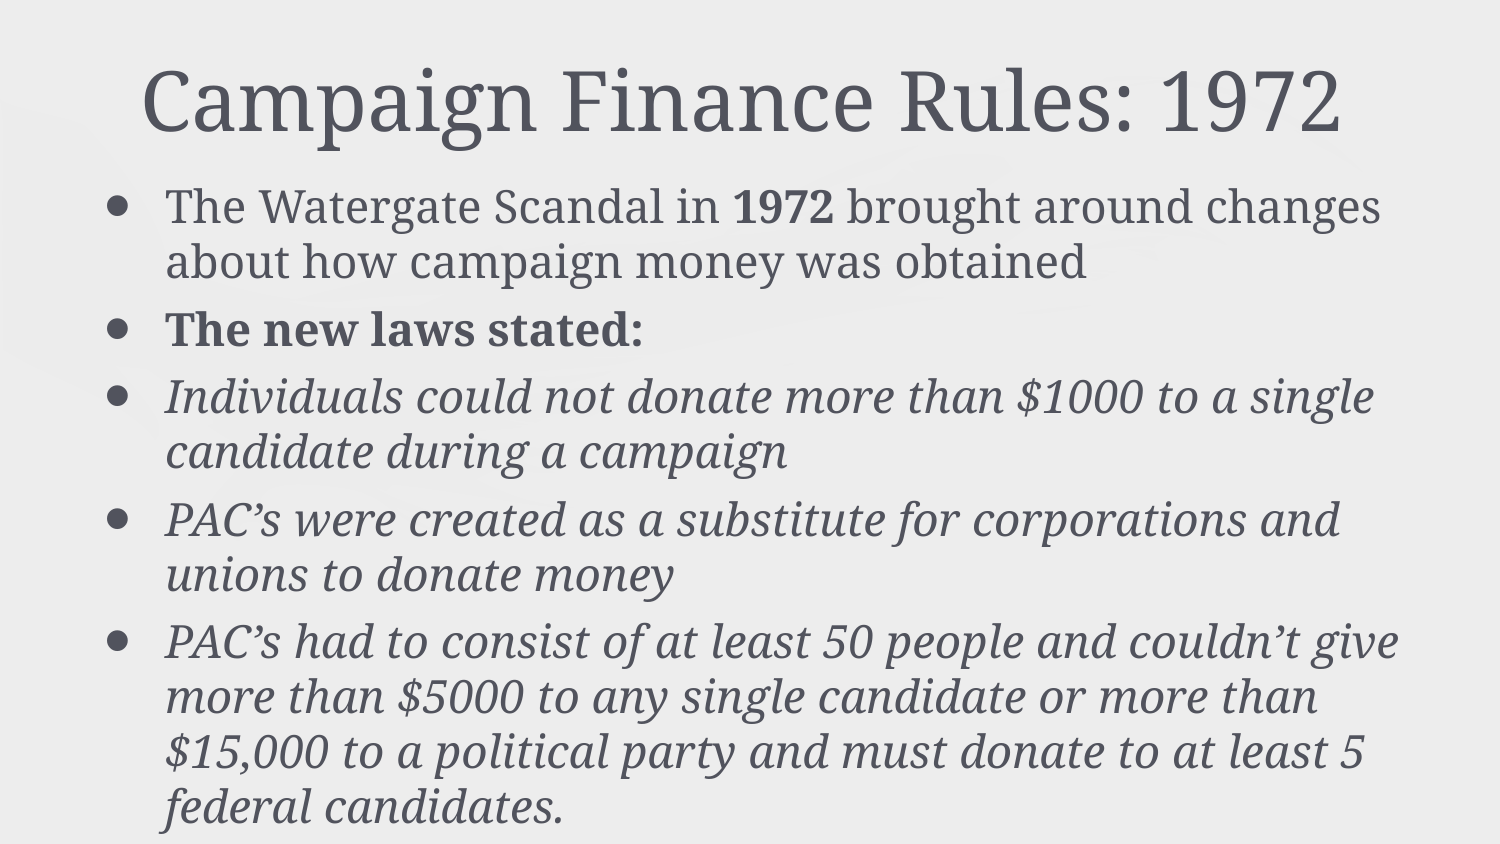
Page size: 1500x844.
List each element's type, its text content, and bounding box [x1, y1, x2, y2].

title Campaign Finance Rules: 1972 [75, 38, 1425, 162]
list The Watergate Scandal in 1972 brought around changes about how campaign money was obtained The new laws stated: Individuals could not donate more than $1000 to a single candidate during a campaign PAC’s were created as a substitute for corporations and unions to donate money PAC’s had to consist of at least 50 people and couldn’t give more than $5000 to any single candidate or more than $15,000 to a political party and must donate to at least 5 federal candidates. [75, 162, 1425, 804]
